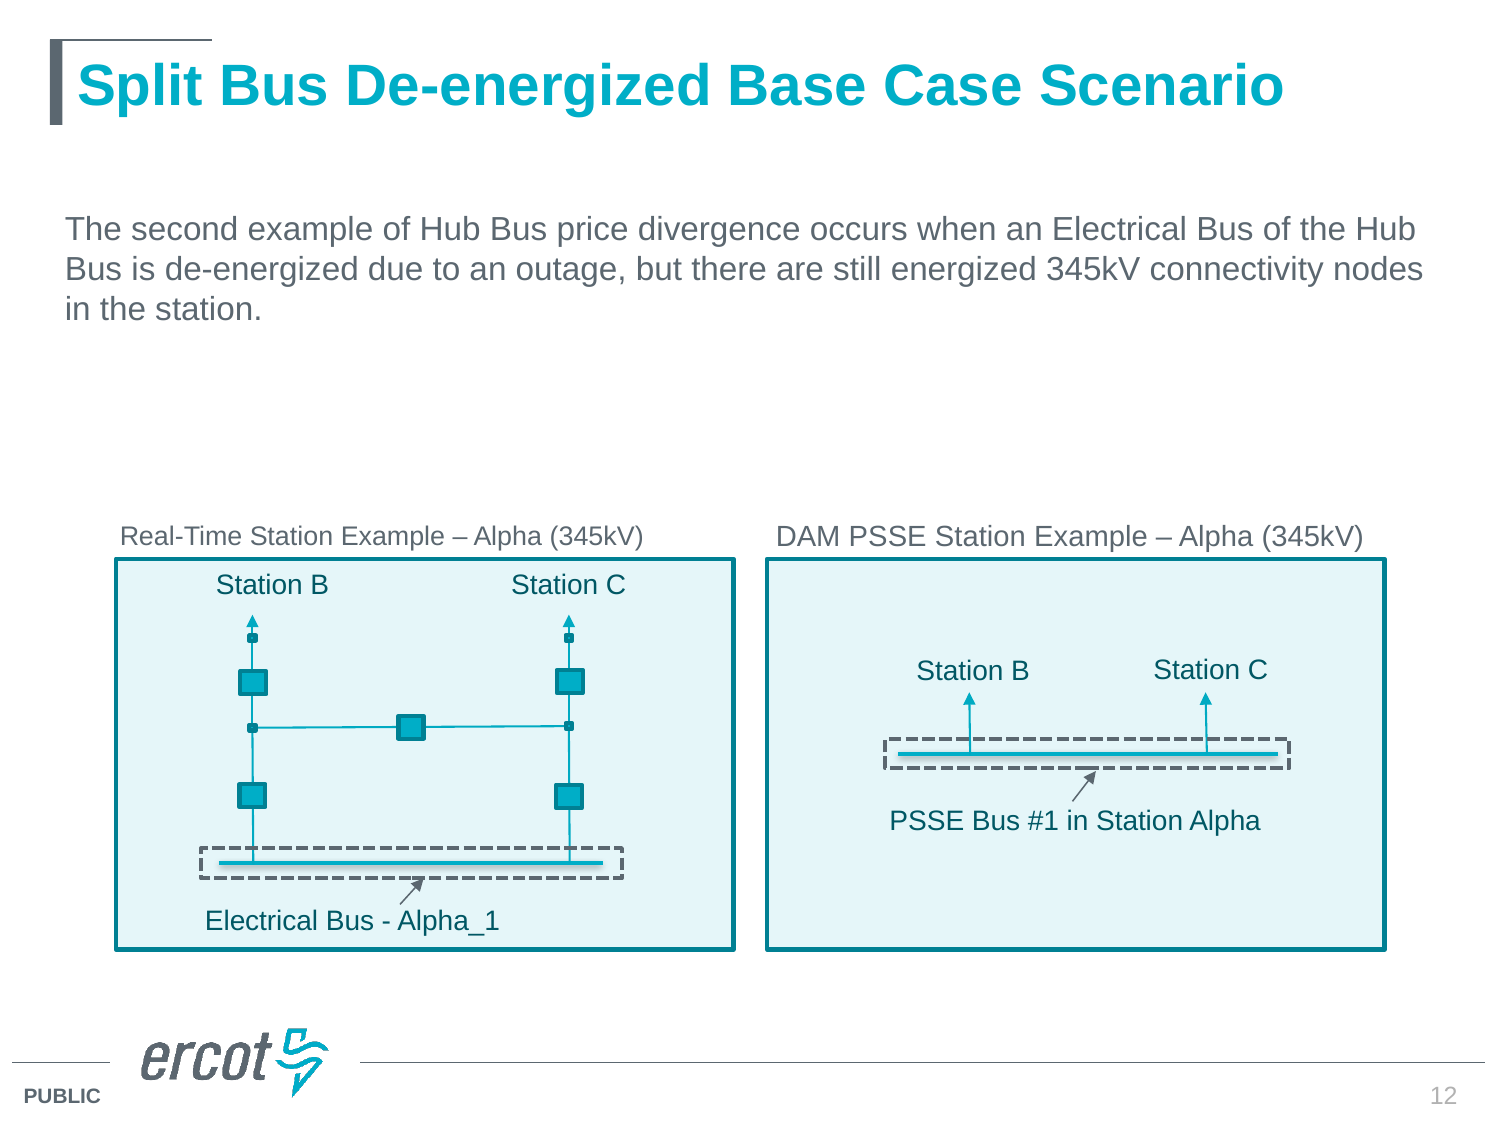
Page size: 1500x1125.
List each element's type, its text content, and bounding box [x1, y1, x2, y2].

slide_number 12 [1400, 1076, 1488, 1113]
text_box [104, 509, 1399, 950]
list The second example of Hub Bus price divergence occurs when an Electrical Bus of the Hub Bus is de-energized due to an outage, but there are still energized 345kV connectivity nodes in the station. [50, 200, 1450, 510]
title Split Bus De-energized Base Case Scenario [62, 39, 1450, 125]
picture [137, 1024, 332, 1100]
